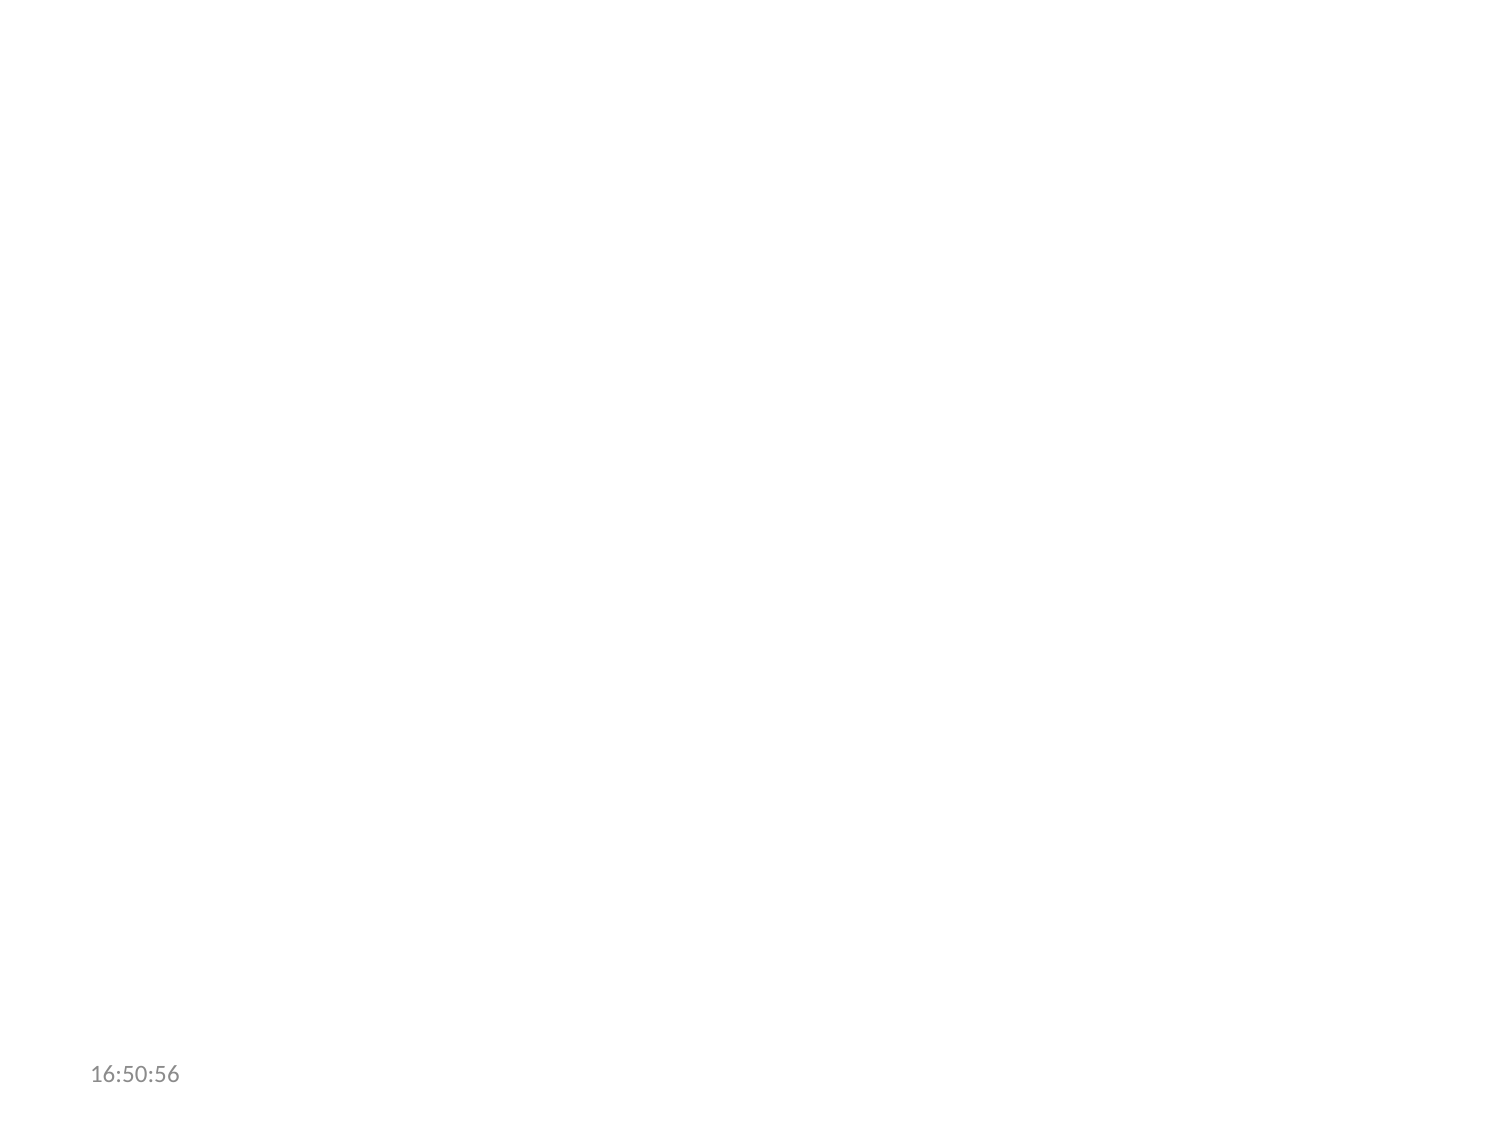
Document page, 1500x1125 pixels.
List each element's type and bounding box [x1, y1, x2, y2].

slide_number [75, 1042, 425, 1103]
